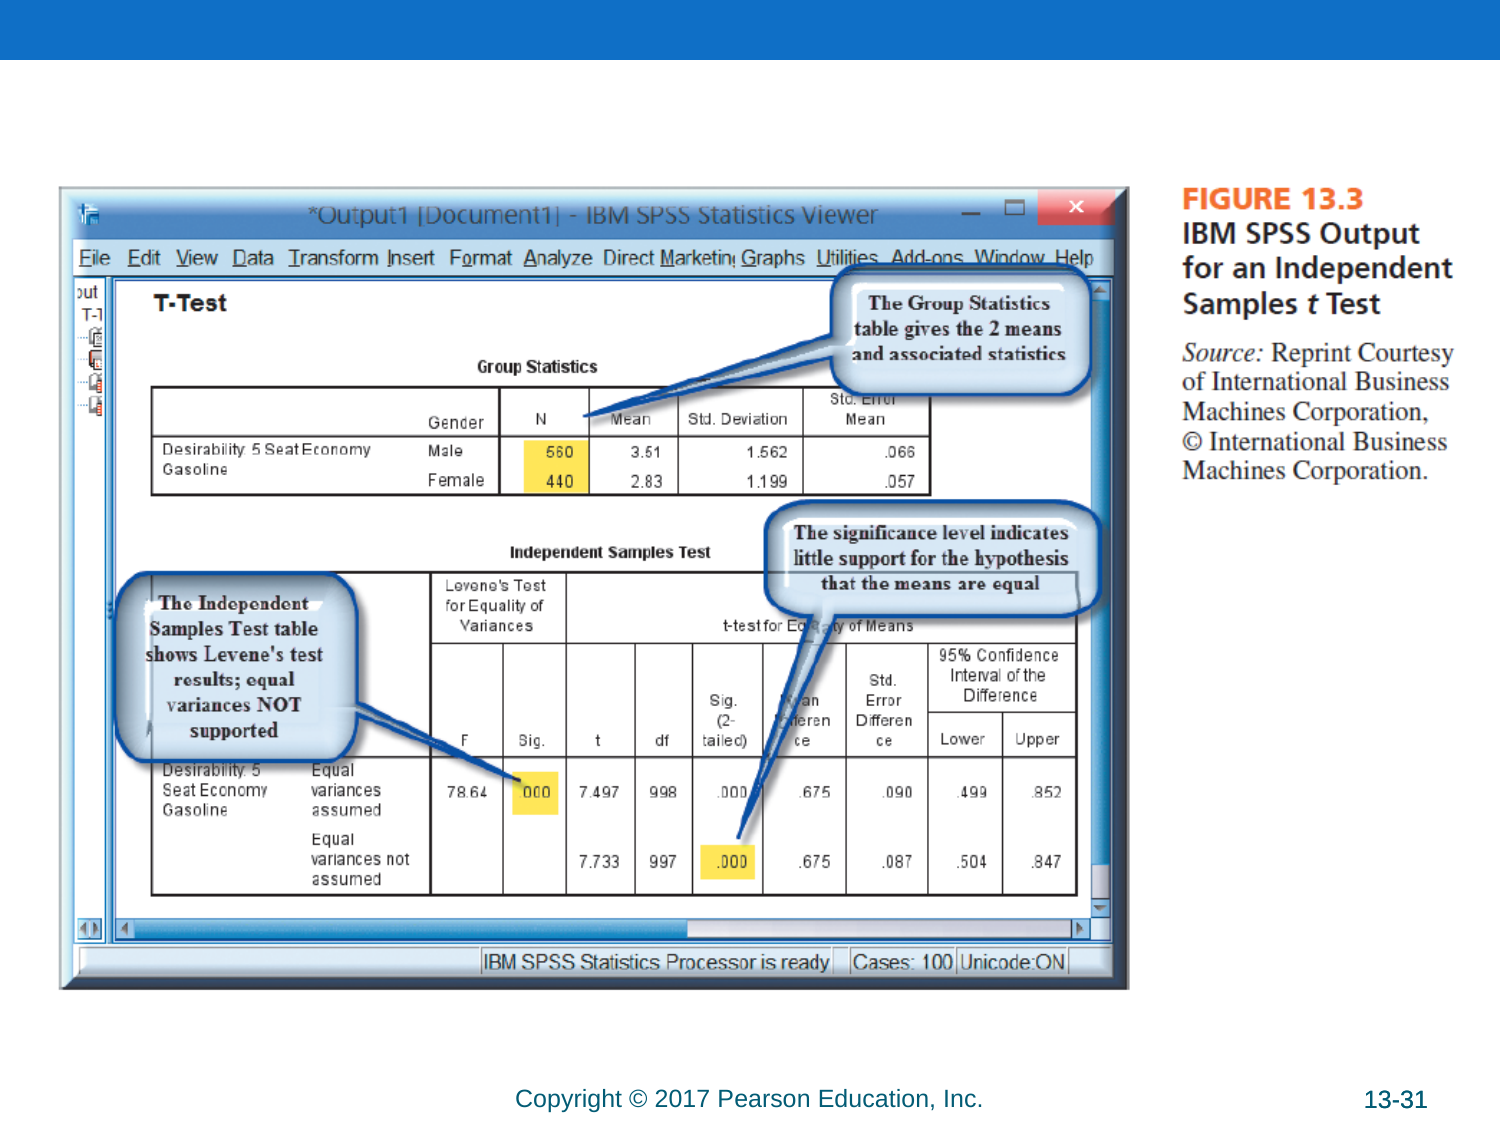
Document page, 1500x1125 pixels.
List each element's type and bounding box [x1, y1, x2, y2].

picture [25, 177, 1470, 1004]
picture [641, 1100, 647, 1107]
